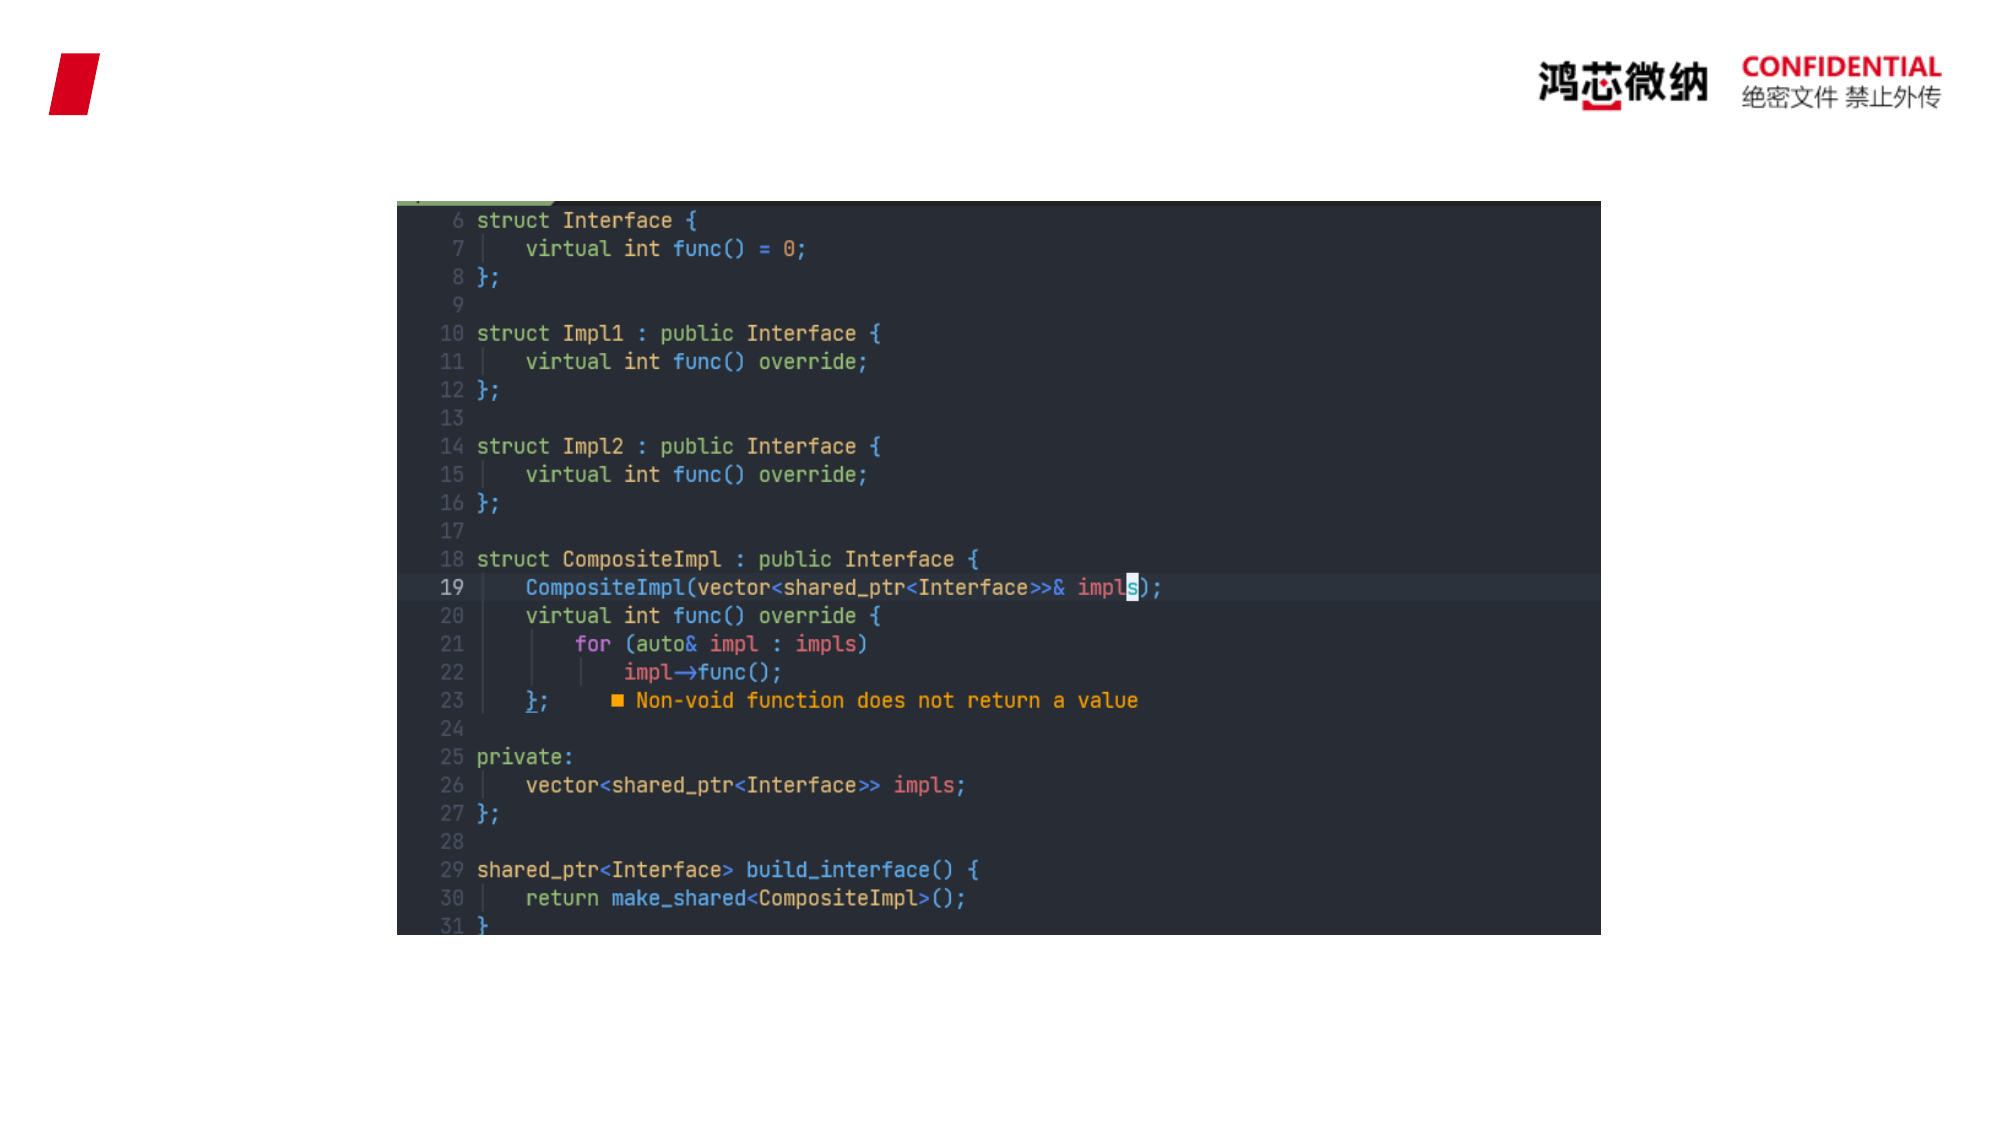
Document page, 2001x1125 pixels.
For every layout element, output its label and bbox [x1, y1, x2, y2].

list [397, 201, 1601, 935]
picture [1265, 0, 1981, 288]
